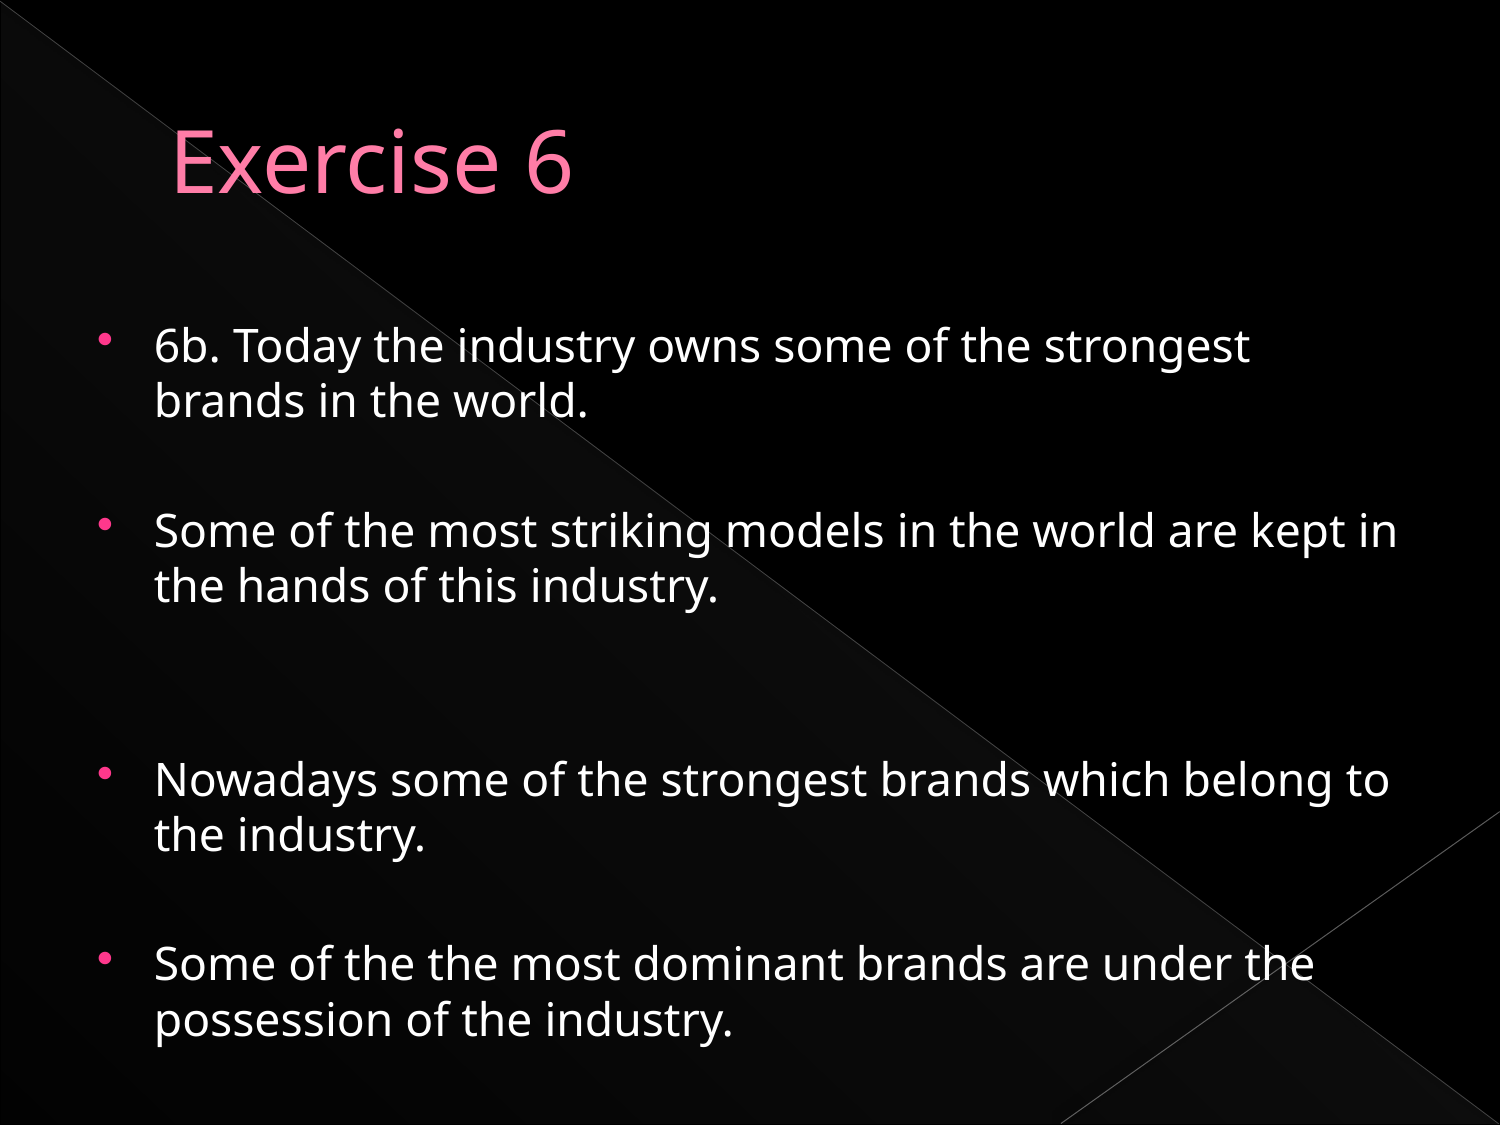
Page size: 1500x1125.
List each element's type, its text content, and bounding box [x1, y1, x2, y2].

list 6b. Today the industry owns some of the strongest brands in the world. Some of the most striking models in the world are kept in the hands of this industry. Nowadays some of the strongest brands which belong to the industry. Some of the the most dominant brands are under the possession of the industry. [75, 308, 1425, 1059]
title Exercise 6 [75, 43, 1425, 274]
